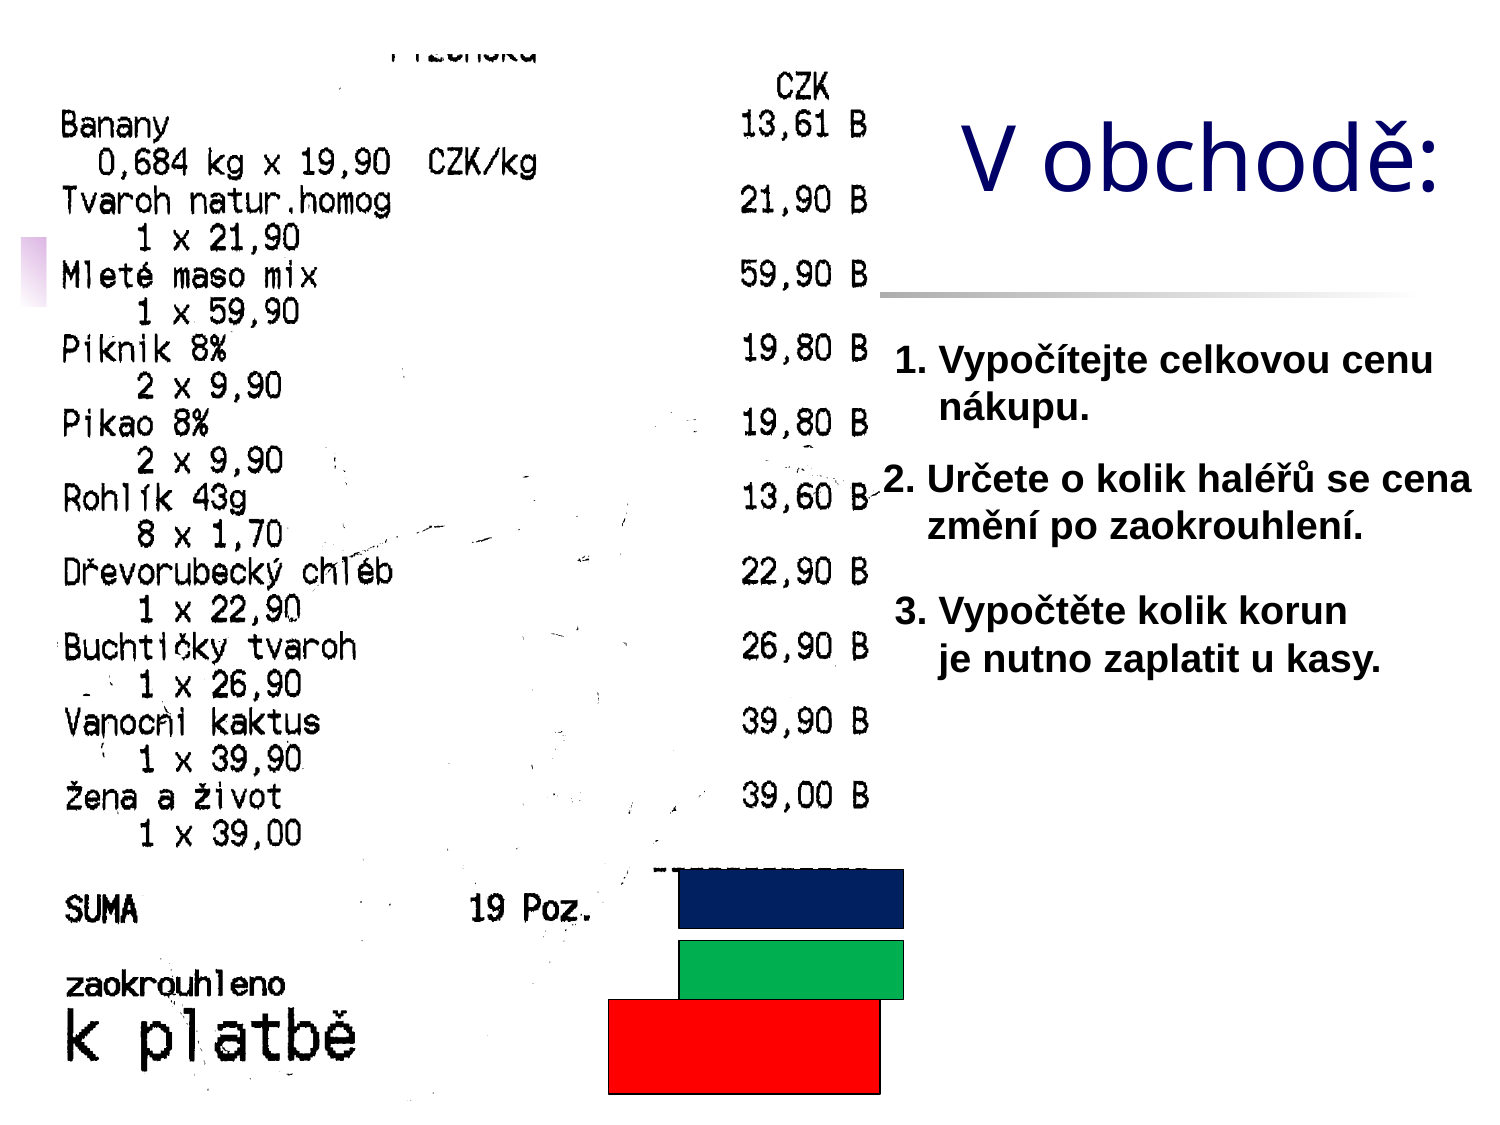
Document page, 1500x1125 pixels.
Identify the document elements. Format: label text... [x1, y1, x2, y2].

picture [0, 54, 984, 1102]
text_box 1. Vypočítejte celkovou cenu nákupu. [989, 326, 1477, 436]
text_box [608, 1006, 880, 1094]
text_box 3. Vypočtěte kolik korun je nutno zaplatit u kasy. [989, 577, 1500, 688]
title V obchodě: [903, 34, 1500, 276]
text_box 2. Určete o kolik haléřů se cena změní po zaokrouhlení. [989, 445, 1498, 555]
